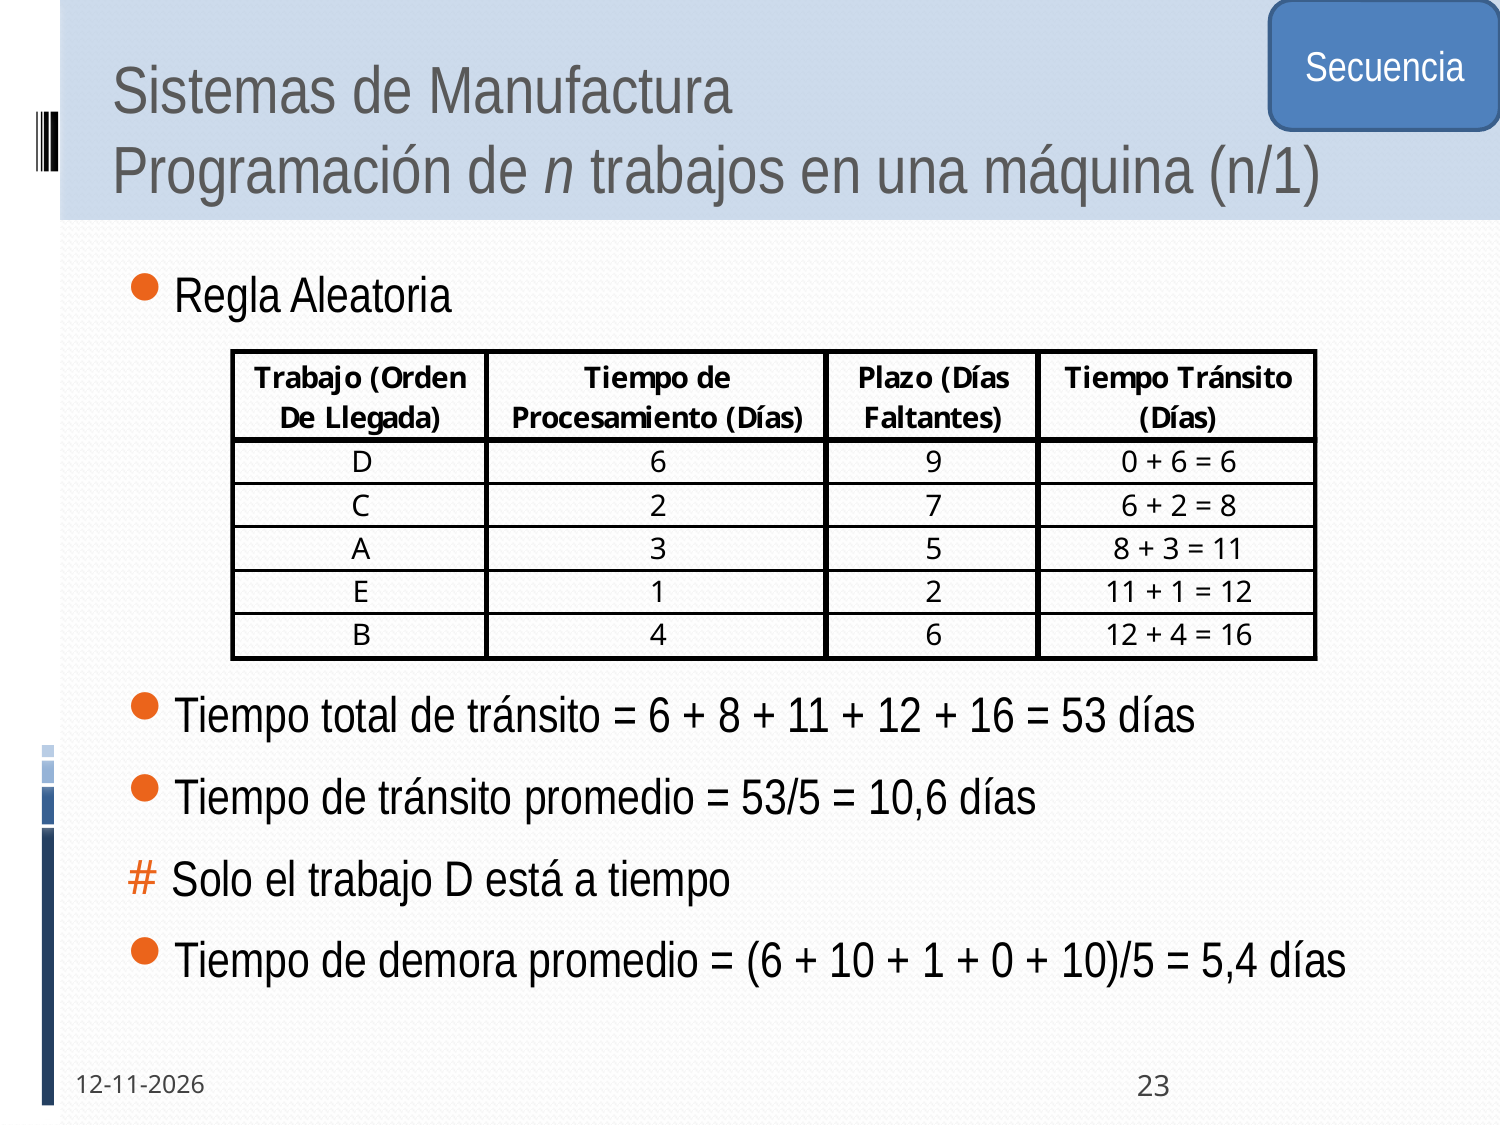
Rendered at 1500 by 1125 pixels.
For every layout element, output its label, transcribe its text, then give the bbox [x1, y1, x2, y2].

picture [229, 349, 1318, 662]
title Sistemas de Manufactura Programación de n trabajos en una máquina (n/1) [111, 18, 1436, 207]
list Regla Aleatoria Tiempo total de tránsito = 6 + 8 + 11 + 12 + 16 = 53 días Tiempo de tránsito promedio = 53/5 = 10,6 días Solo el trabajo D está a tiempo Tiempo de demora promedio = (6 + 10 + 1 + 0 + 10)/5 = 5,4 días [111, 255, 1436, 1038]
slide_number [75, 1042, 243, 1103]
slide_number 23 [1045, 1046, 1171, 1107]
title Programación de un conjunto de trabajos en el mismo número de máquinas [223, 351, 1323, 673]
text_box Secuencia [1267, 0, 1500, 132]
